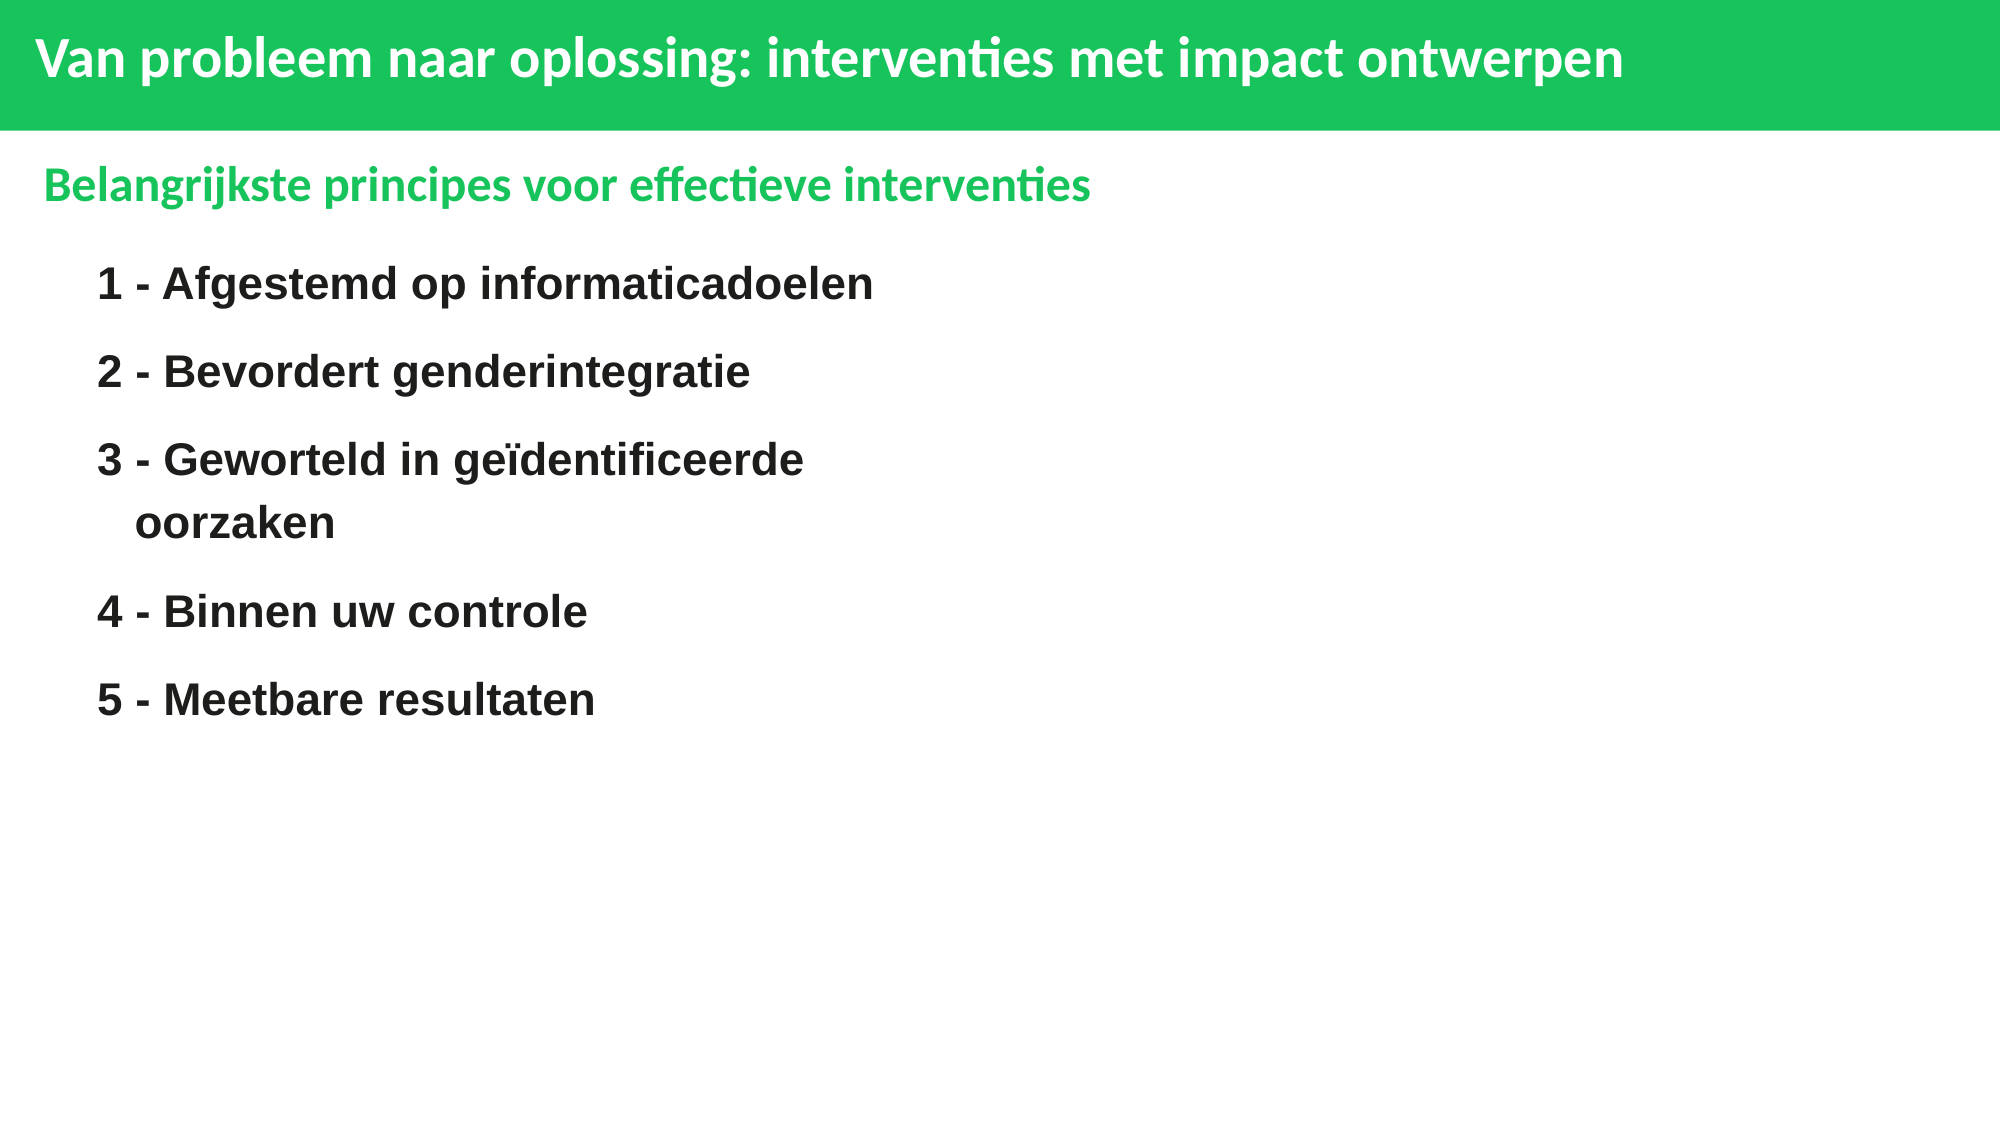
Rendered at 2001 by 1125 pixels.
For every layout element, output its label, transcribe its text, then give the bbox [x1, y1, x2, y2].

title Van probleem naar oplossing: interventies met impact ontwerpen [20, 0, 1980, 118]
text_box 1 - Afgestemd op informaticadoelen 2 - Bevordert genderintegratie 3 - Geworteld in geïdentificeerde oorzaken 4 - Binnen uw controle 5 - Meetbare resultaten [44, 231, 1000, 926]
list Belangrijkste principes voor effectieve interventies [16, 140, 1976, 231]
